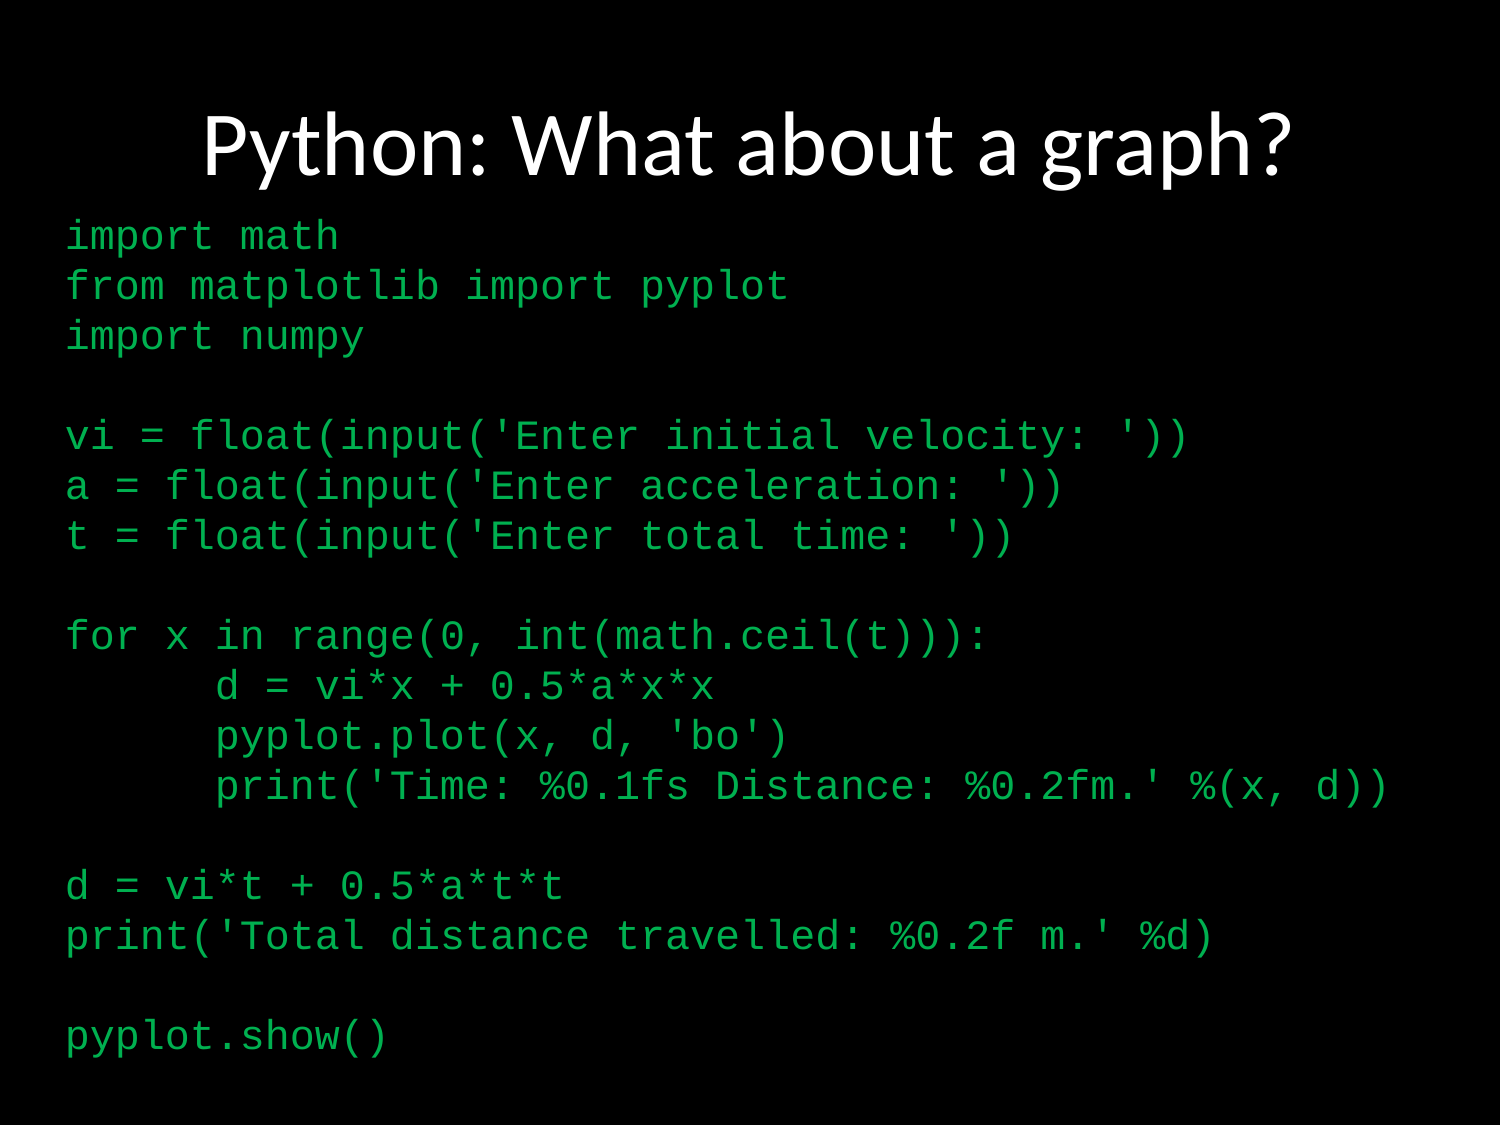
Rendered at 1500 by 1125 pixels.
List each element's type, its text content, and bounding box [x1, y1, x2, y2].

title Python: What about a graph? [75, 45, 1425, 200]
text_box import math from matplotlib import pyplot import numpy vi = float(input('Enter initial velocity: ')) a = float(input('Enter acceleration: ')) t = float(input('Enter total time: ')) for x in range(0, int(math.ceil(t))): d = vi*x + 0.5*a*x*x pyplot.plot(x, d, 'bo') print('Time: %0.1fs Distance: %0.2fm.' %(x, d)) d = vi*t + 0.5*a*t*t print('Total distance travelled: %0.2f m.' %d) pyplot.show() [50, 200, 1438, 1066]
